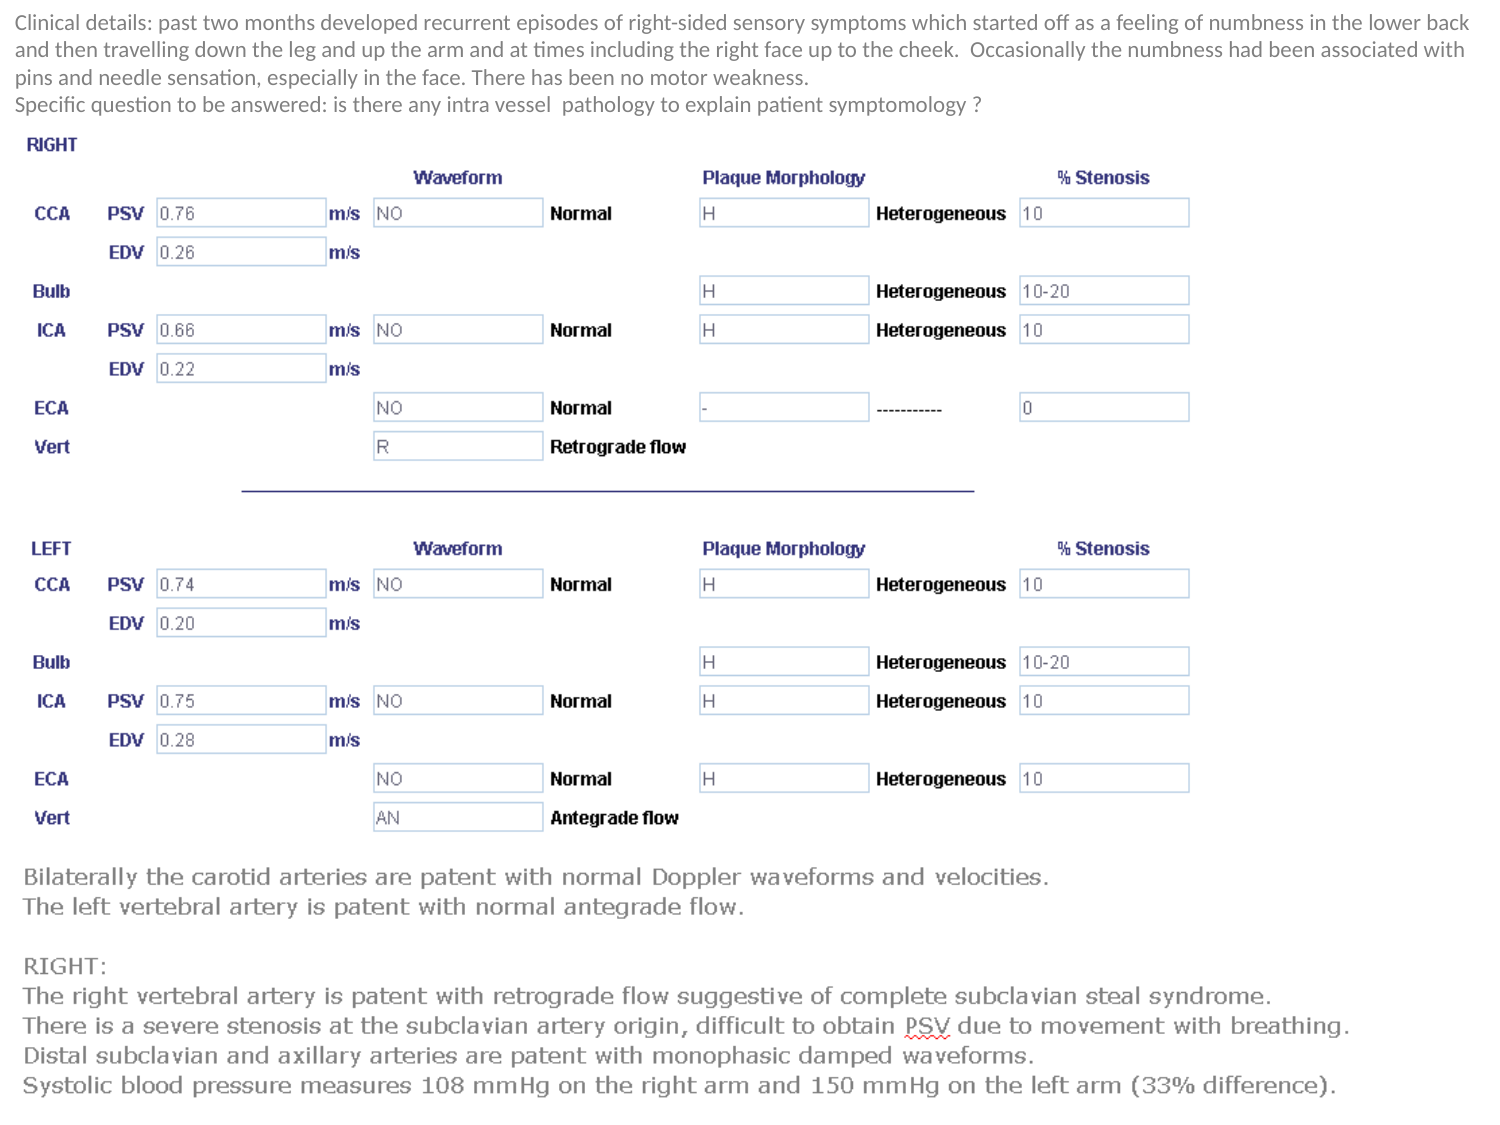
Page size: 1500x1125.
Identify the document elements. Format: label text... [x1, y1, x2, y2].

picture [16, 126, 1199, 850]
text_box Clinical details: past two months developed recurrent episodes of right-sided sensory symptoms which started off as a feeling of numbness in the lower back and then travelling down the leg and up the arm and at times including the right face up to the cheek. Occasionally the numbness had been associated with pins and needle sensation, especially in the face. There has been no motor weakness. Specific question to be answered: is there any intra vessel pathology to explain patient symptomology ? [0, 0, 1500, 125]
picture [20, 858, 1359, 1107]
